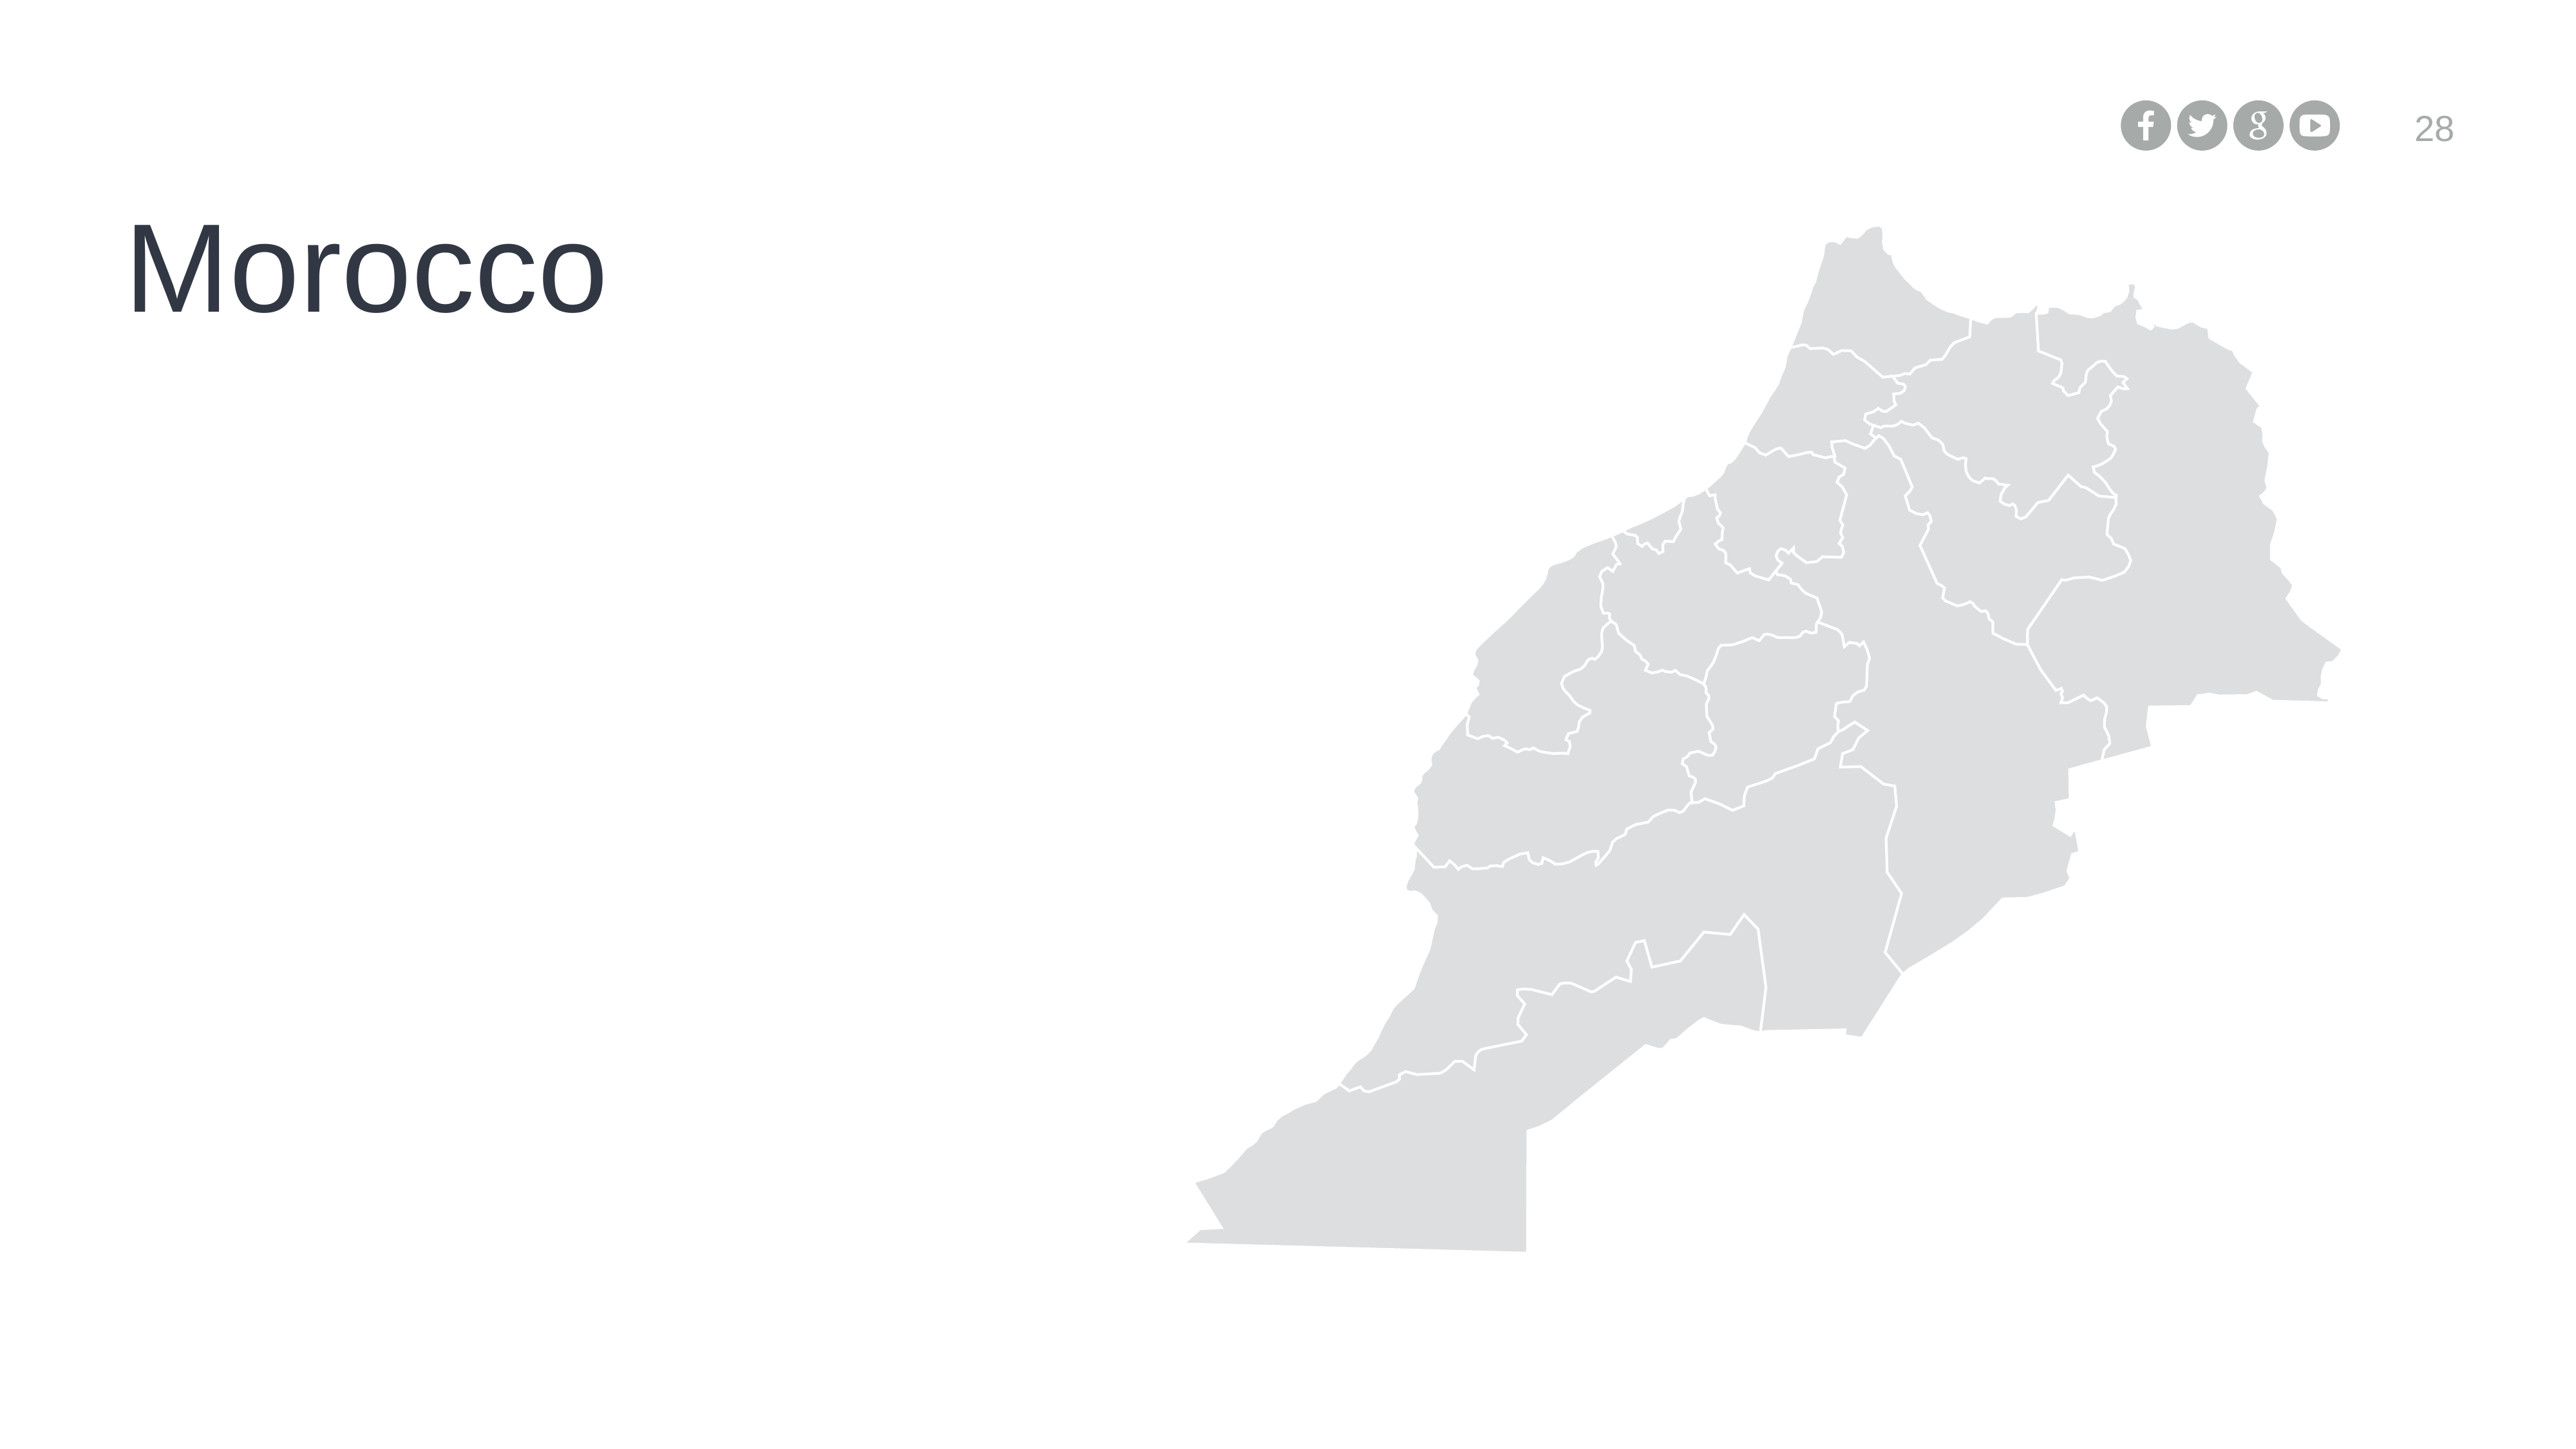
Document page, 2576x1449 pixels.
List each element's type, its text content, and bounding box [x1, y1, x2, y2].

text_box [1182, 225, 2344, 1254]
title Morocco [117, 178, 1672, 415]
slide_number 28 [2407, 97, 2468, 158]
